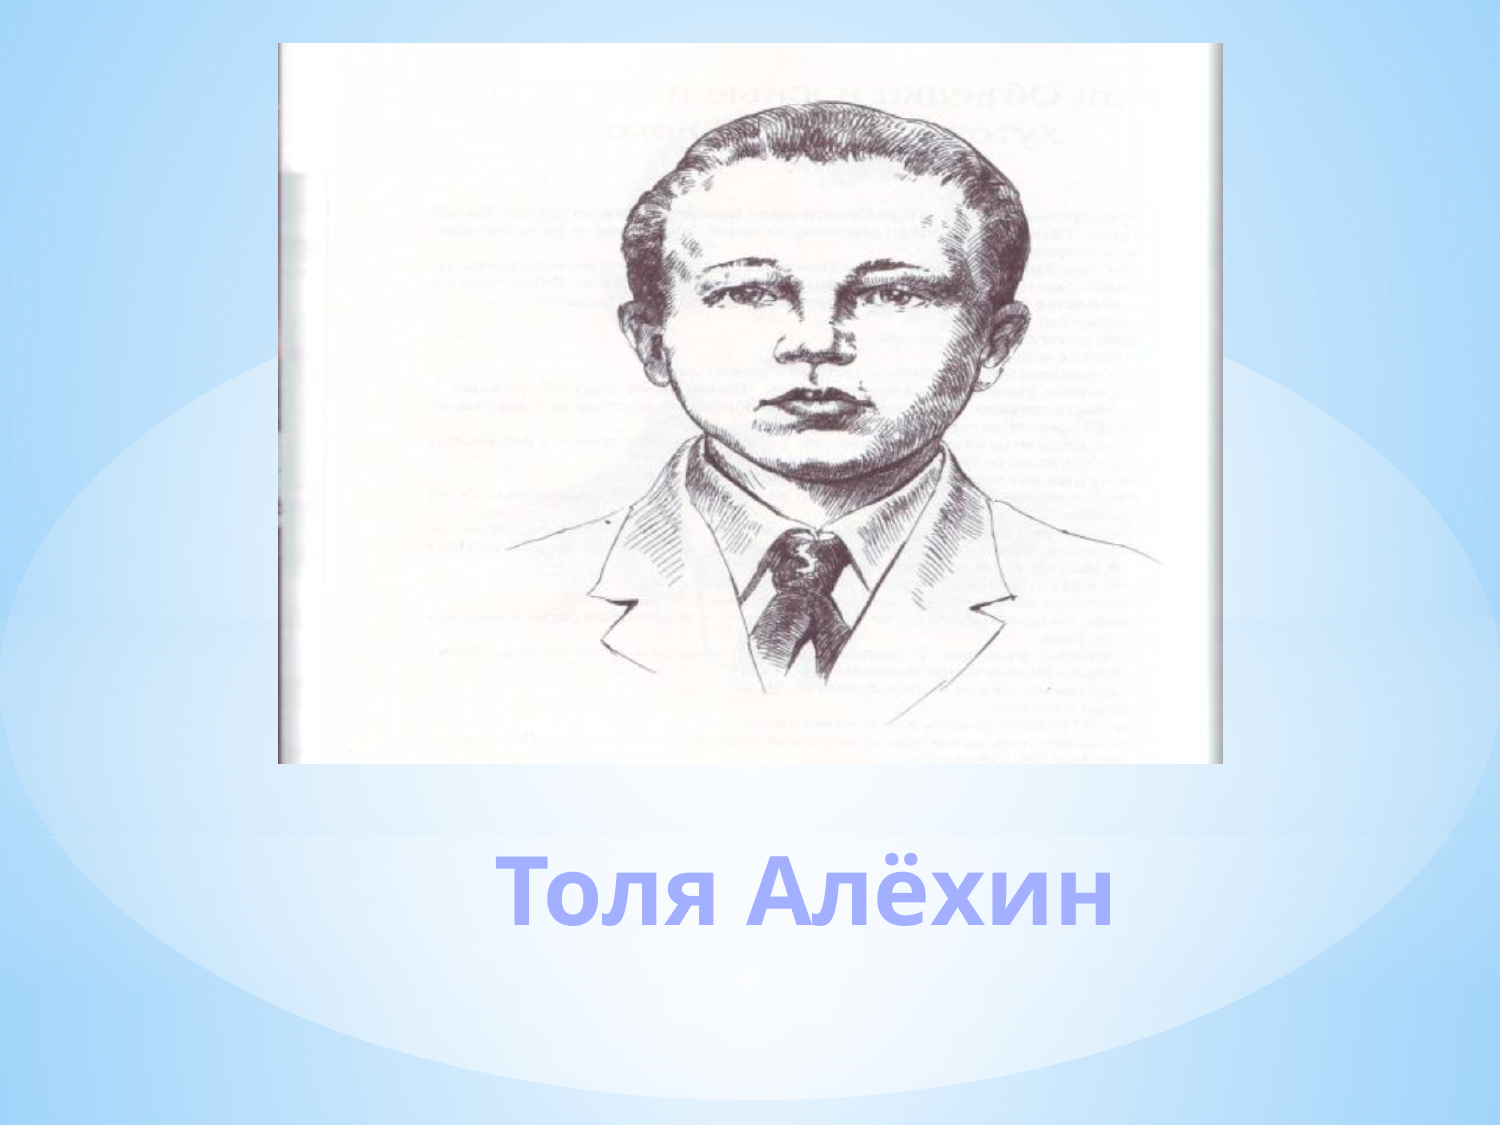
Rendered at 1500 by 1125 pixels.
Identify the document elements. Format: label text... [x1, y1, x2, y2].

title Толя Алёхин [383, 822, 1134, 1010]
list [277, 42, 1223, 764]
